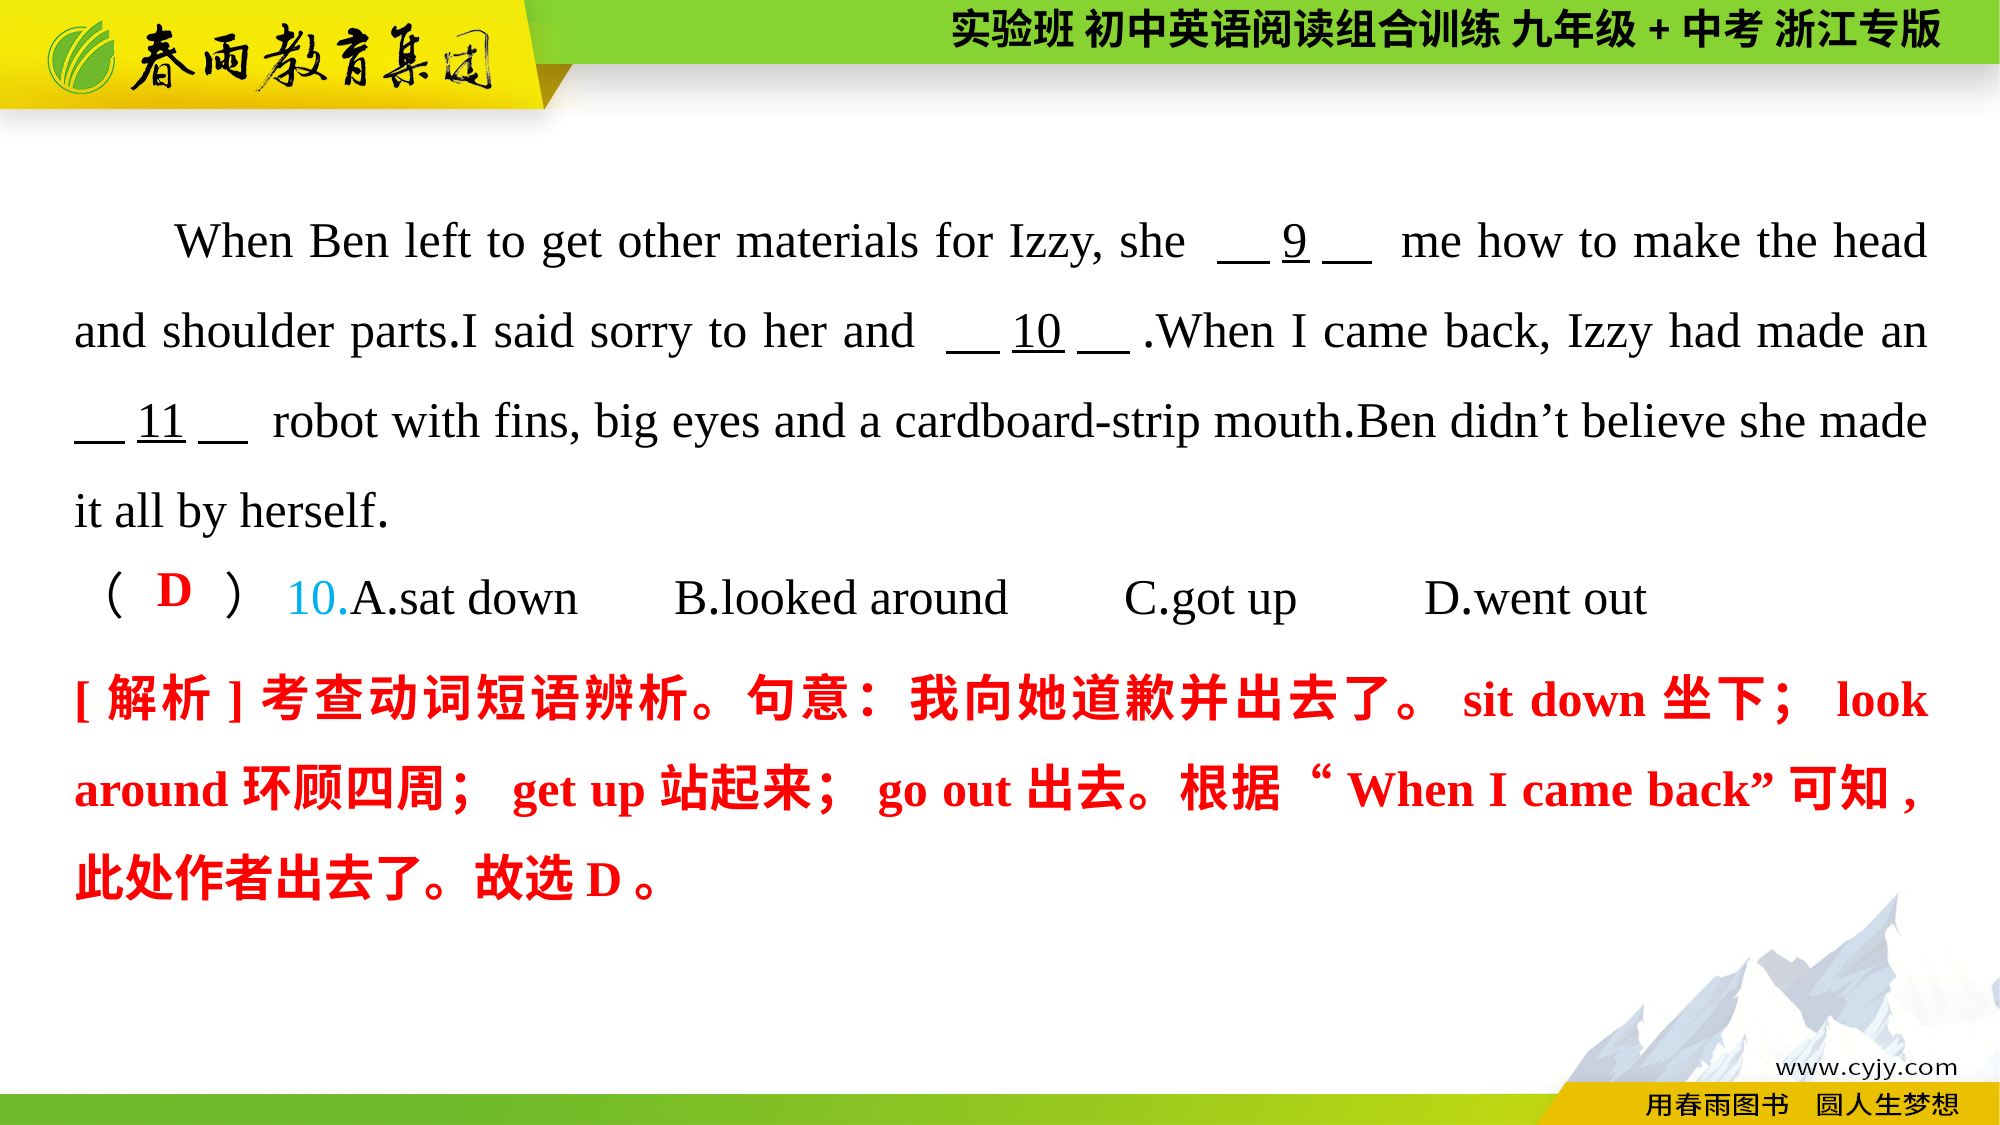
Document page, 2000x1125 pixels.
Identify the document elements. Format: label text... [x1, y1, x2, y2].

picture [0, 0, 2000, 1125]
text_box （ ）10.A.sat down B.looked around C.got up D.went out [59, 527, 1944, 629]
text_box D [142, 548, 208, 624]
text_box [解析]考查动词短语辨析。句意：我向她道歉并出去了。sit down坐下；look around环顾四周；get up站起来；go out出去。根据“When I came back”可知,此处作者出去了。故选D。 [59, 629, 1944, 914]
list When Ben left to get other materials for Izzy, she 9 me how to make the head and shoulder parts.I said sorry to her and 10 .When I came back, Izzy had made an 11 robot with fins, big eyes and a cardboard-strip mouth.Ben didn’t believe she made it all by herself. [59, 169, 1944, 527]
